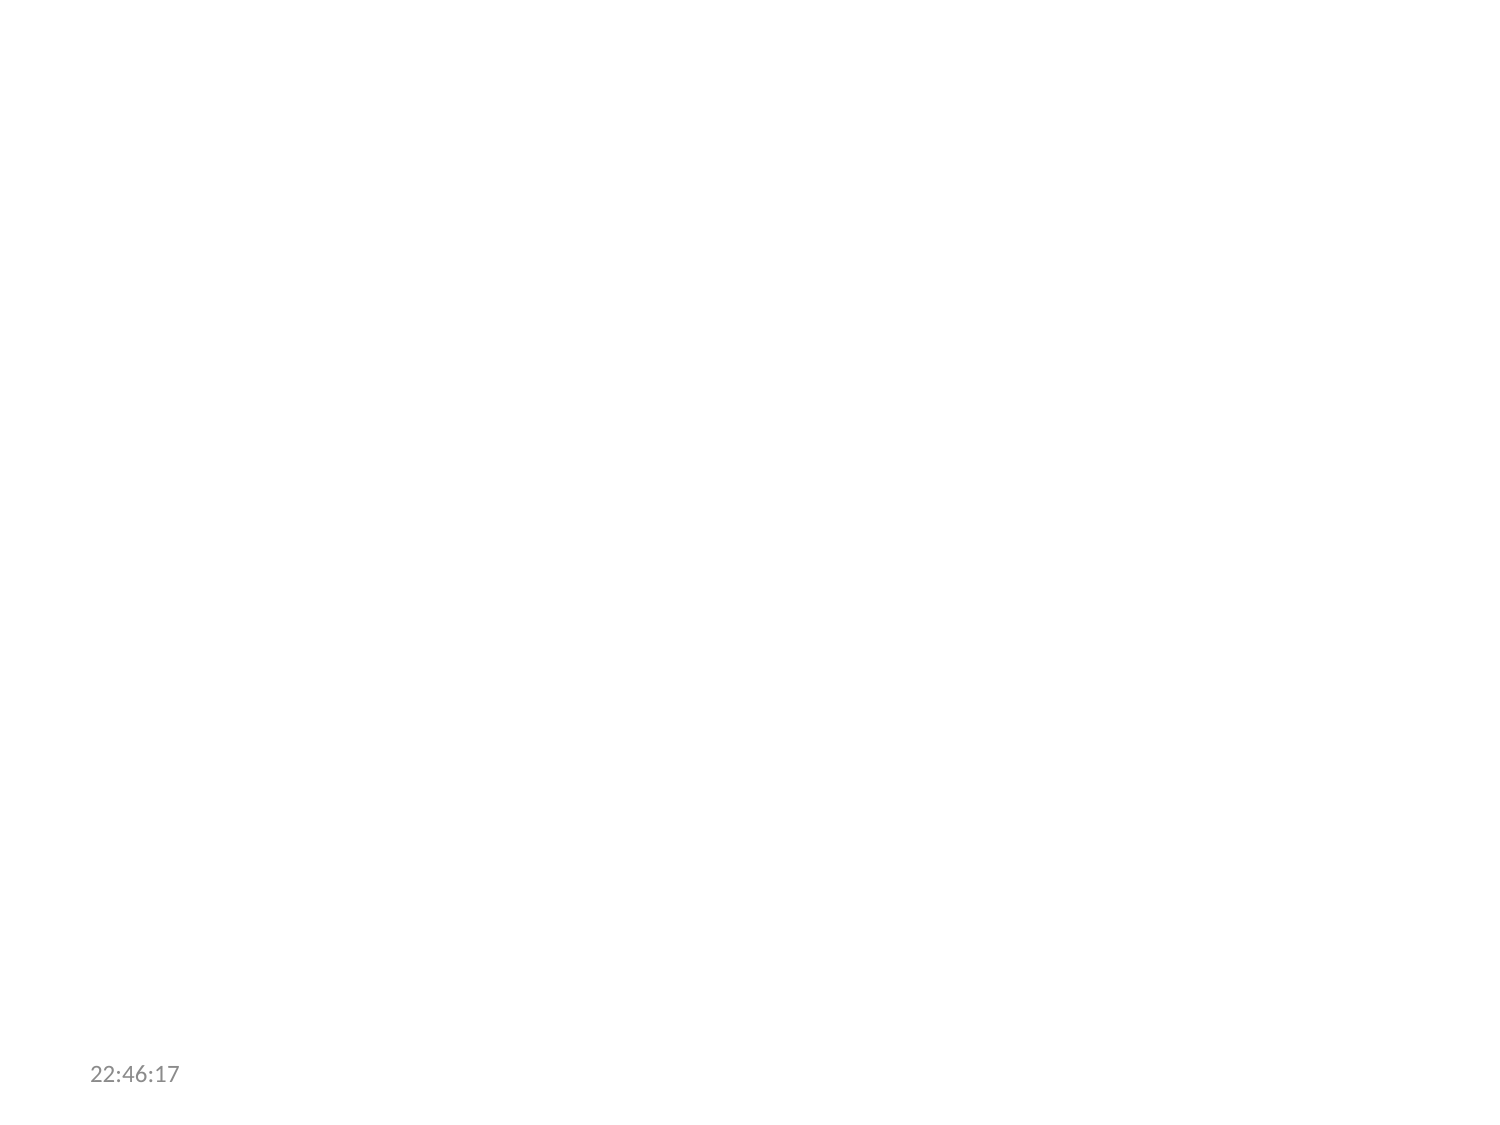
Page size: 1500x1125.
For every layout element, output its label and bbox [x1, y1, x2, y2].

slide_number [75, 1042, 425, 1103]
